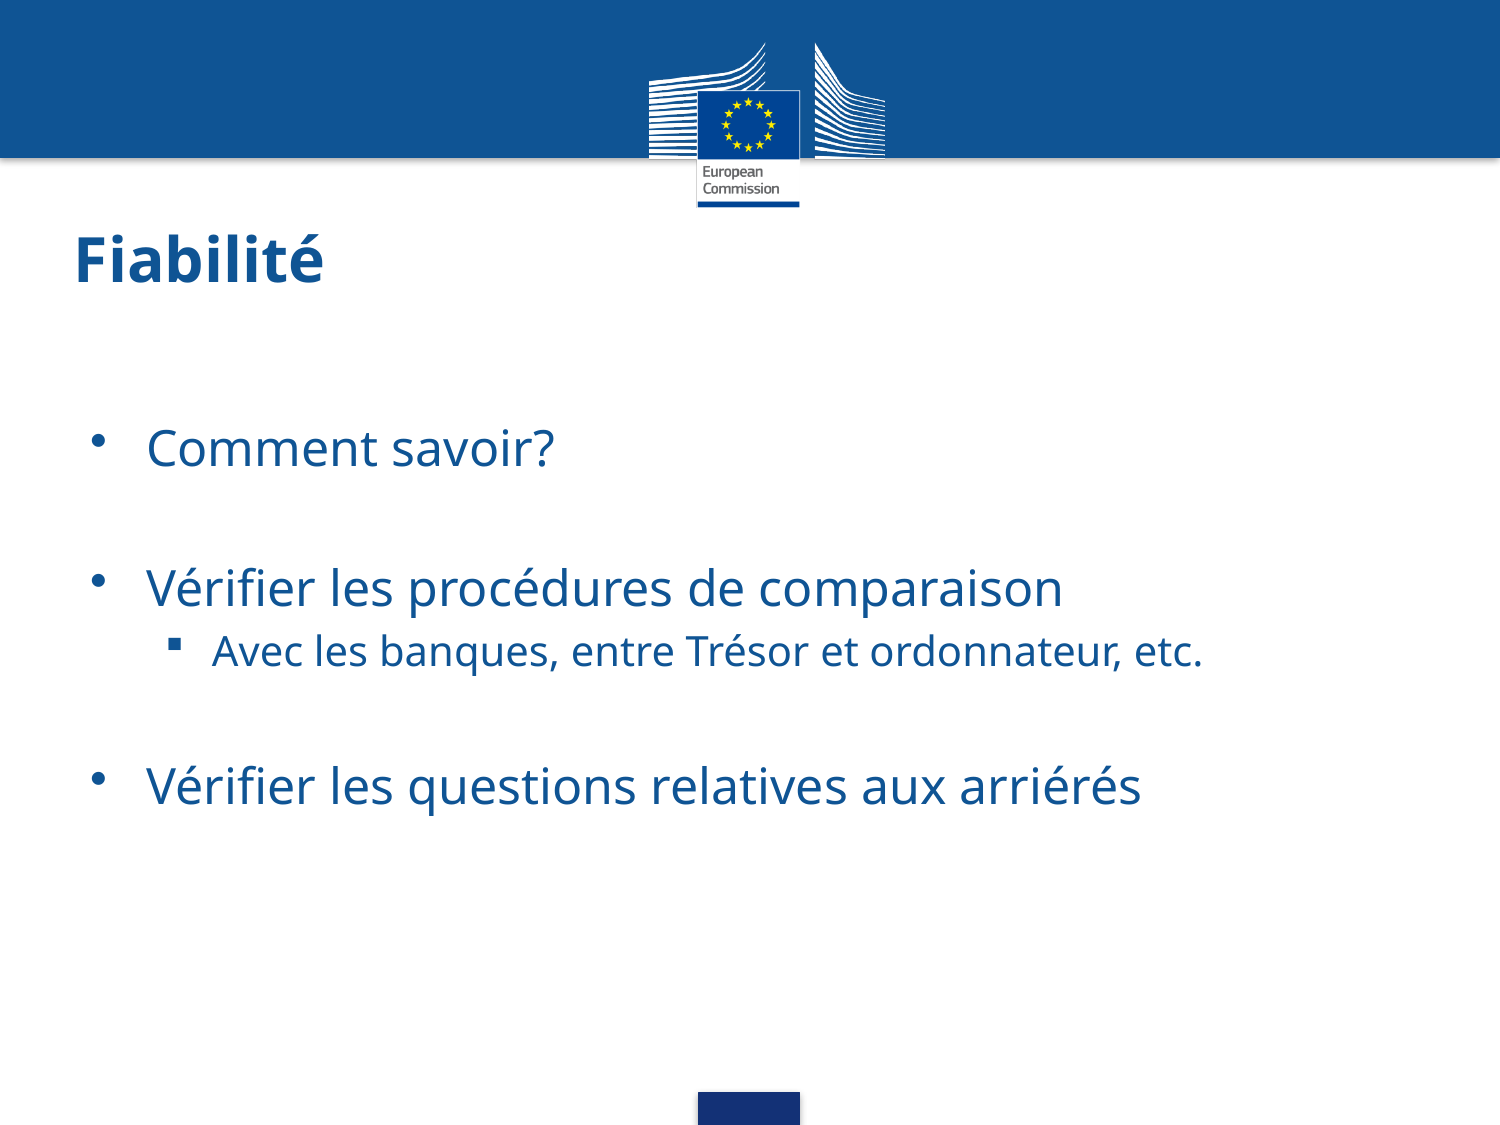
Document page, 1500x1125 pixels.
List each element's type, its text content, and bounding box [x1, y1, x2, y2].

title Fiabilité [0, 163, 1278, 352]
list Comment savoir? Vérifier les procédures de comparaison Avec les banques, entre Trésor et ordonnateur, etc. Vérifier les questions relatives aux arriérés [74, 408, 1426, 988]
picture [649, 42, 885, 163]
